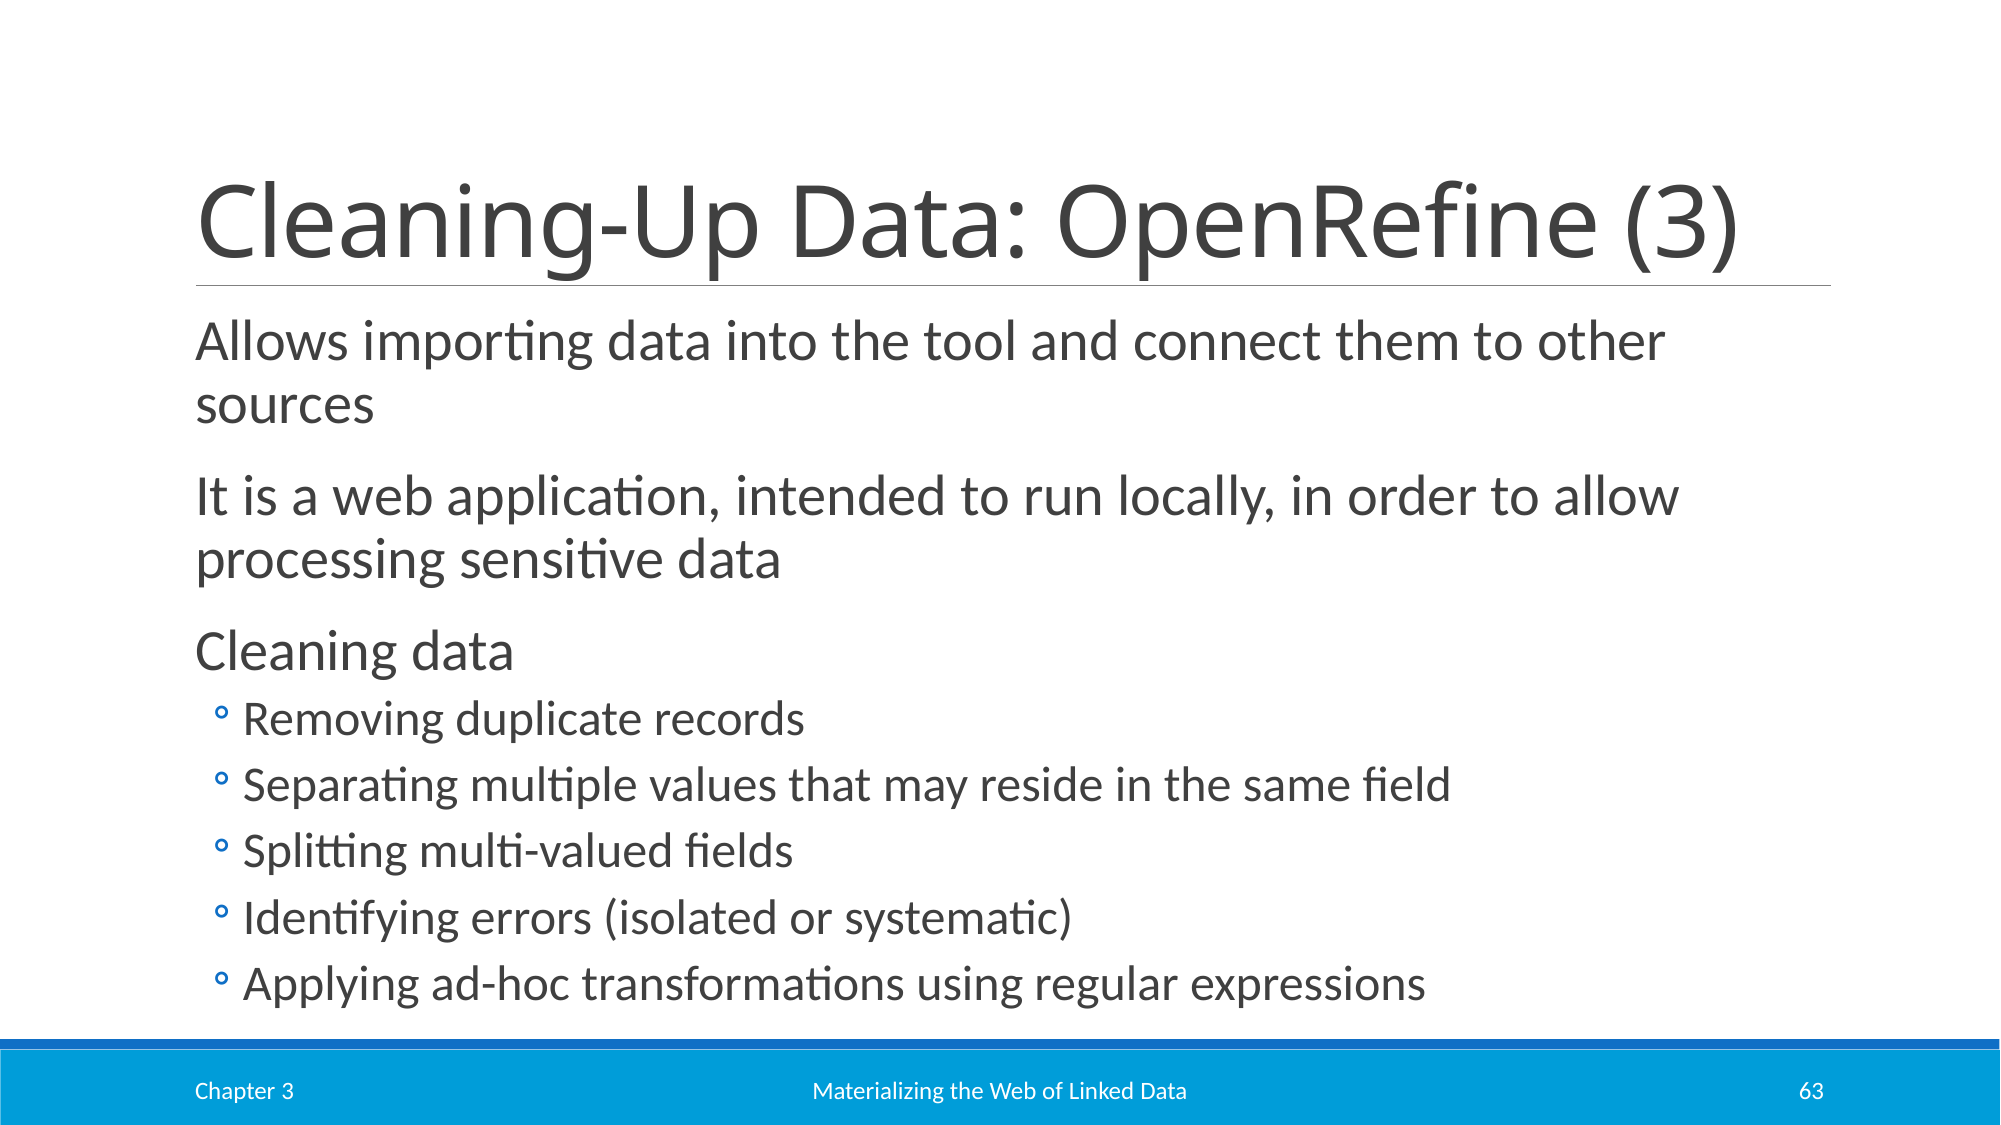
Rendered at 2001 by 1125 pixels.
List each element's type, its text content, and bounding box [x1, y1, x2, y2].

footer Materializing the Web of Linked Data [604, 1059, 1396, 1120]
slide_number Chapter 3 [180, 1059, 586, 1120]
slide_number 63 [1624, 1059, 1840, 1120]
list Allows importing data into the tool and connect them to other sources It is a web application, intended to run locally, in order to allow processing sensitive data Cleaning data Removing duplicate records Separating multiple values that may reside in the same field Splitting multi-valued fields Identifying errors (isolated or systematic) Applying ad-hoc transformations using regular expressions [180, 302, 1830, 963]
title Cleaning-Up Data: OpenRefine (3) [180, 47, 1830, 285]
